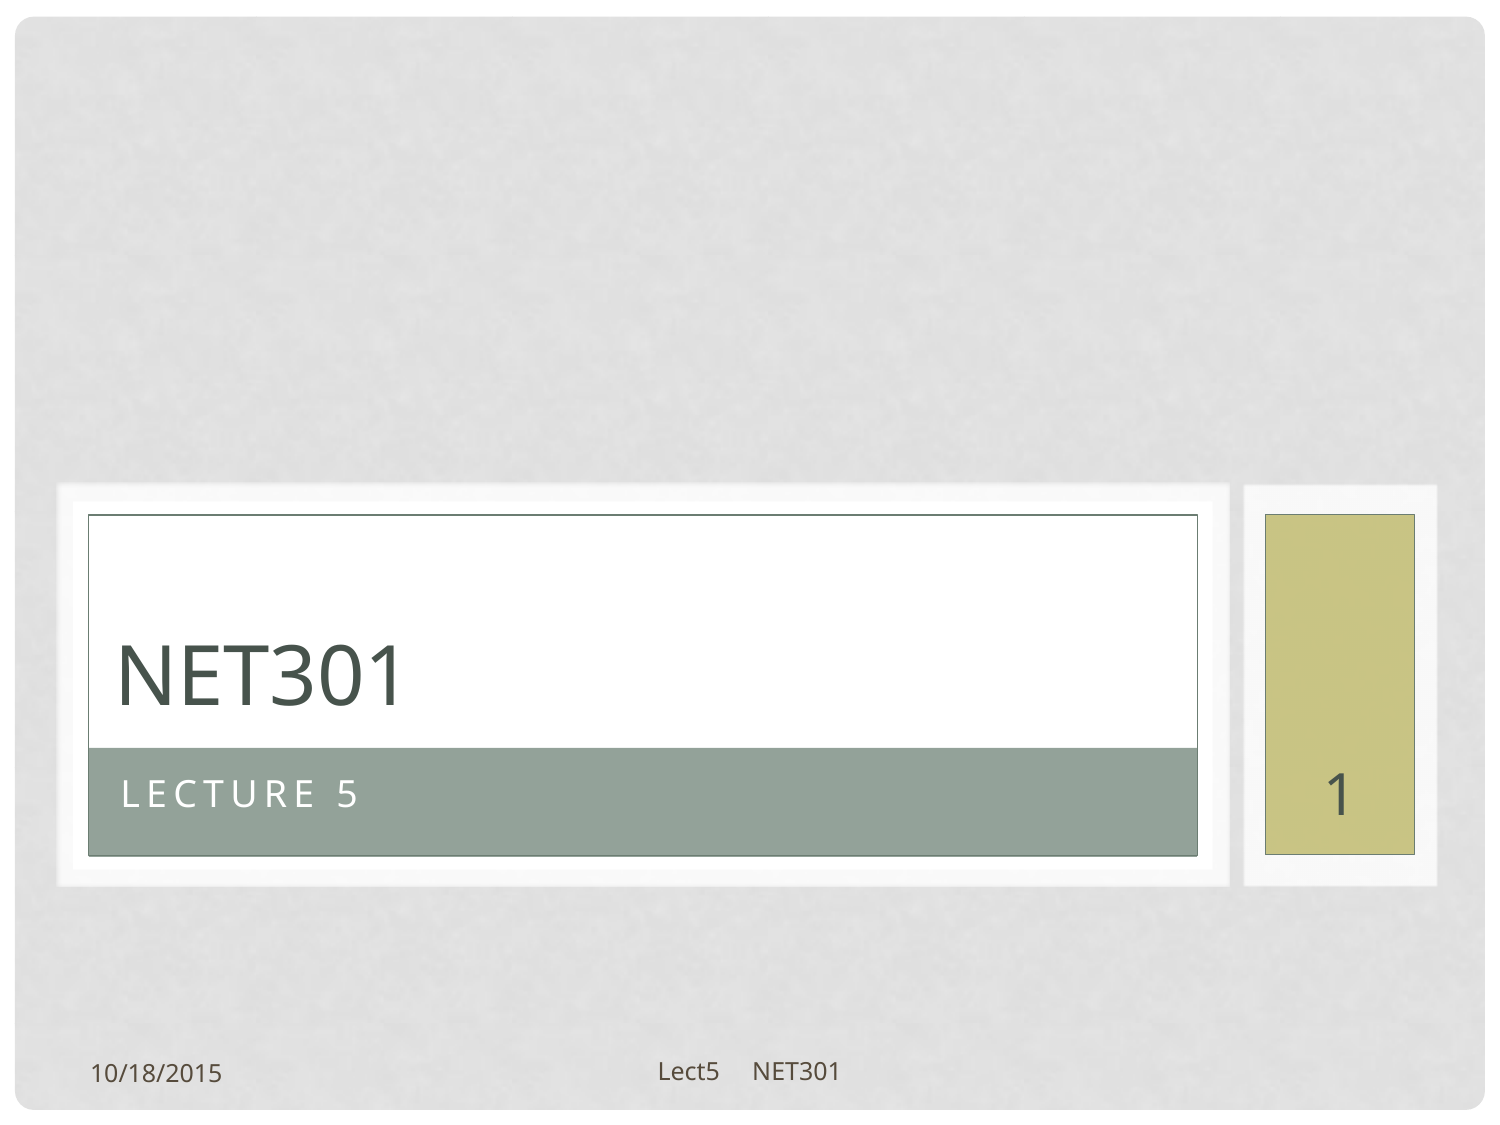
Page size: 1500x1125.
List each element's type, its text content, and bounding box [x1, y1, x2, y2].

slide_number 1 [1277, 758, 1403, 834]
title NET301 [99, 529, 1187, 730]
subtitle Lecture 5 [105, 762, 1181, 838]
footer Lect5 NET301 [512, 1042, 988, 1103]
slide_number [75, 1042, 425, 1103]
